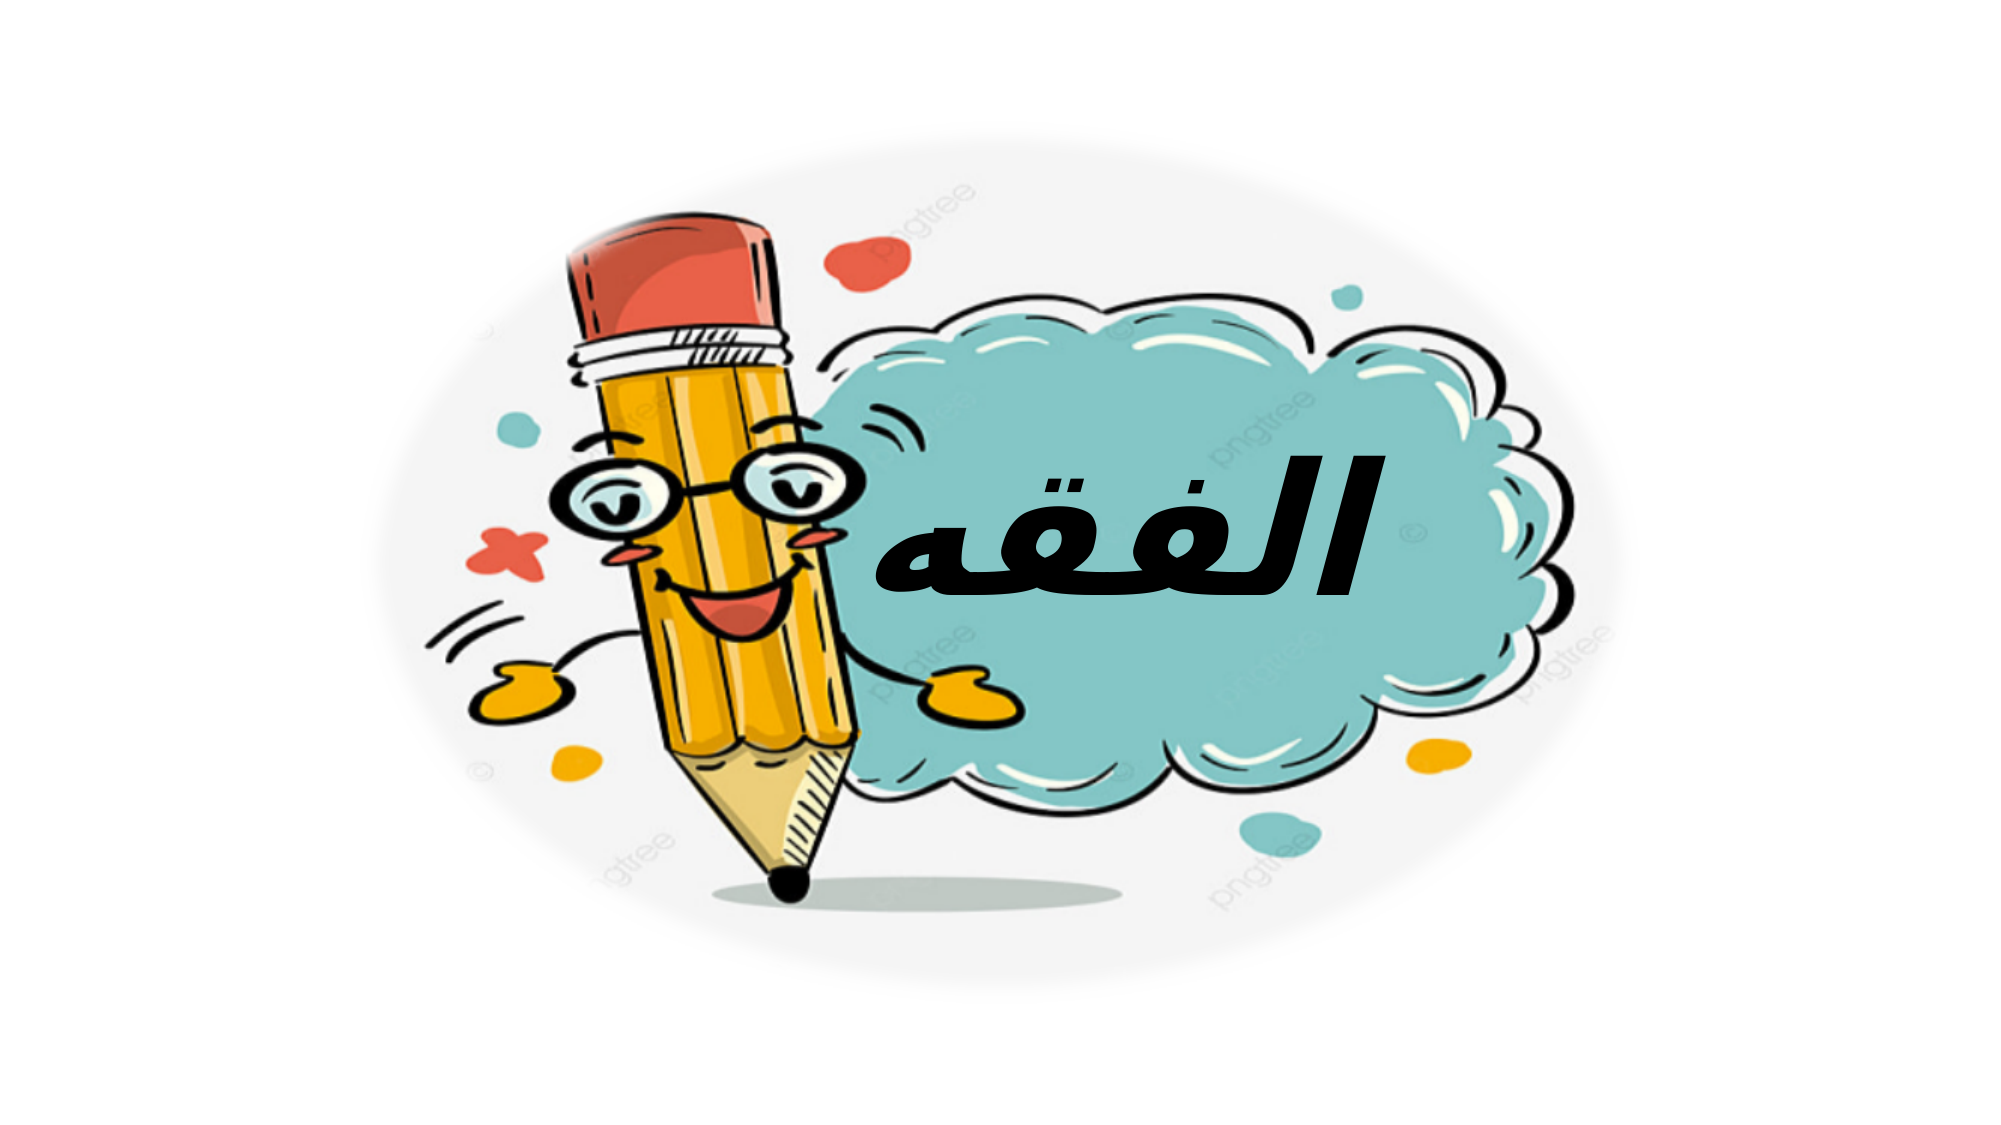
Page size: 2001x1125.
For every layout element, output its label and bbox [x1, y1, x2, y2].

list [360, 121, 1640, 1004]
